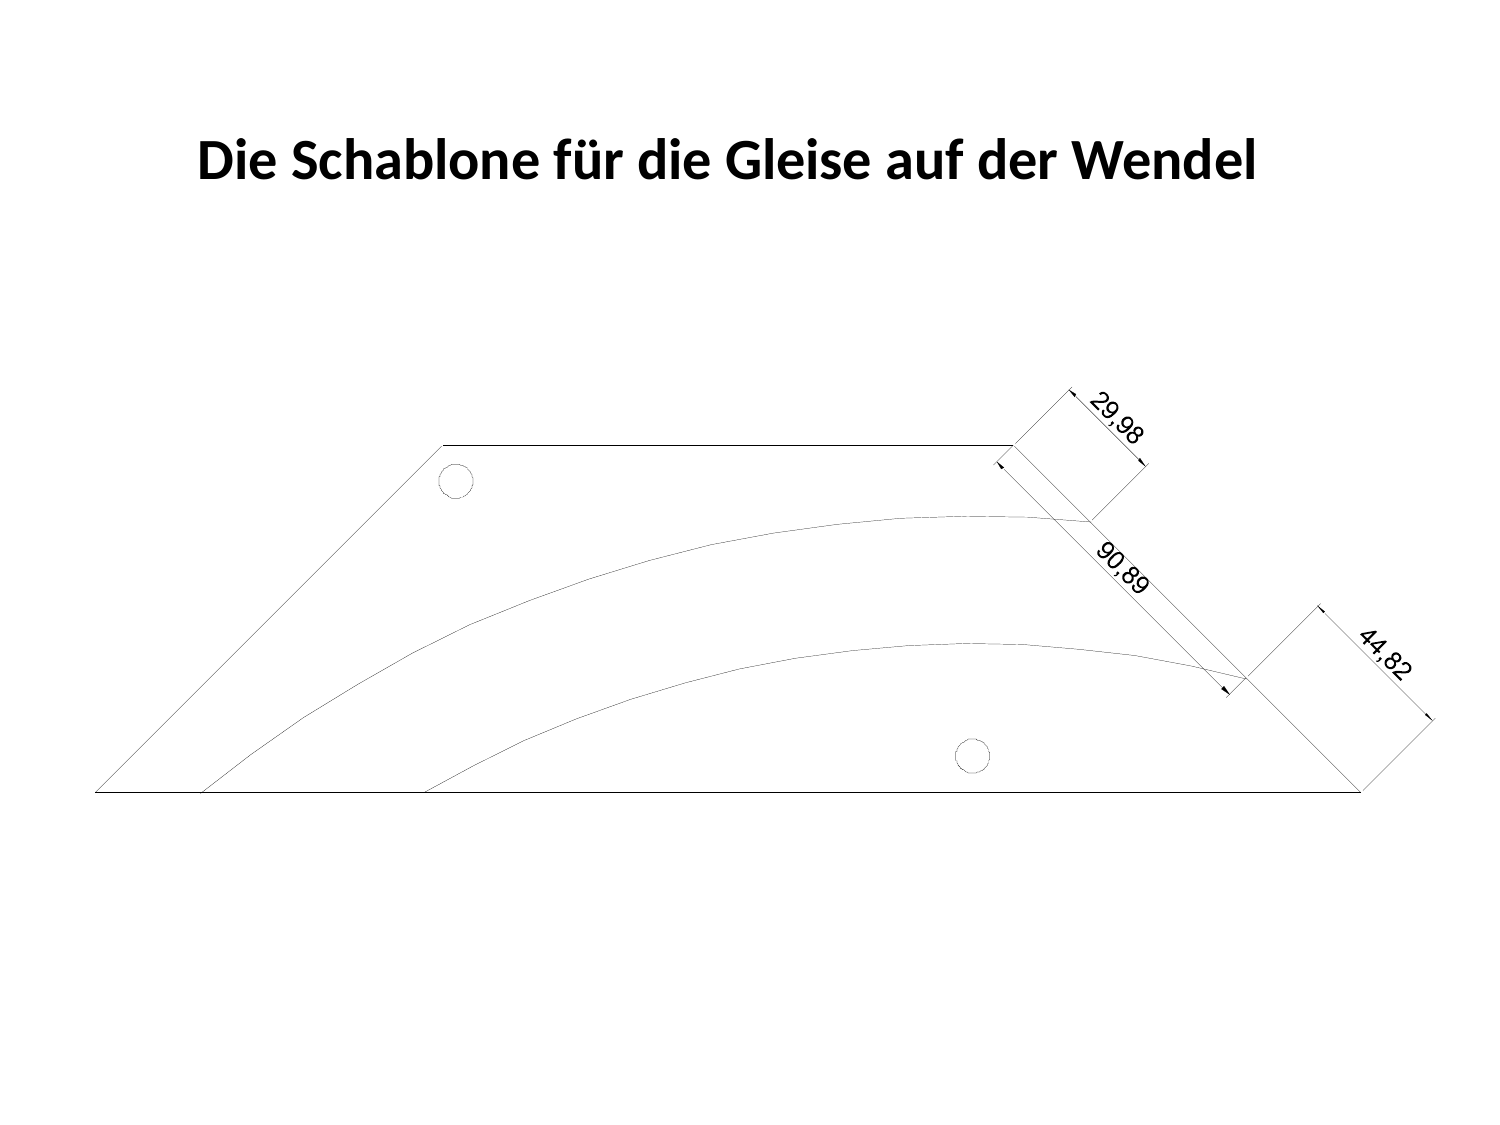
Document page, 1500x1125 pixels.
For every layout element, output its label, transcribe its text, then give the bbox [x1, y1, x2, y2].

text_box Die Schablone für die Gleise auf der Wendel [182, 113, 1294, 199]
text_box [11, 207, 1464, 906]
